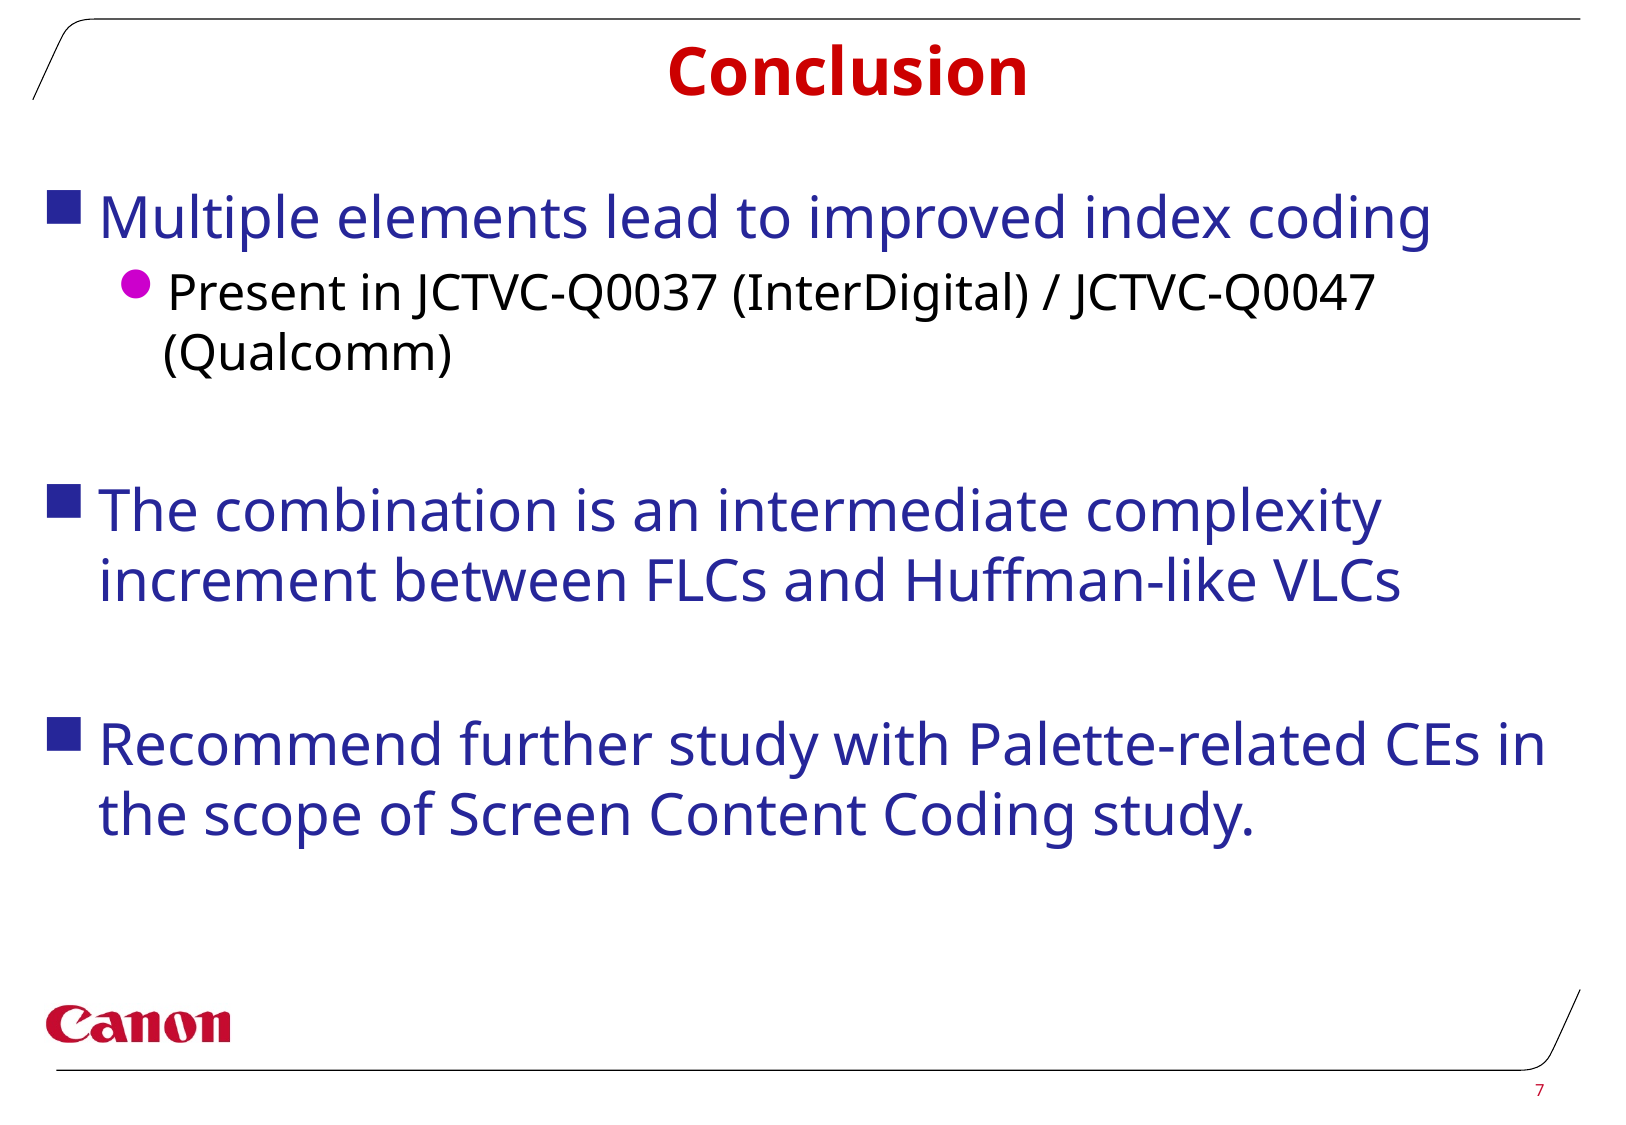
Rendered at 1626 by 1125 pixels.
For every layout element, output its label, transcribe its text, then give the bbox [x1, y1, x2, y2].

picture [44, 1004, 232, 1043]
slide_number 7 [1414, 1063, 1545, 1103]
list Multiple elements lead to improved index coding Present in JCTVC-Q0037 (InterDigital) / JCTVC-Q0047 (Qualcomm) The combination is an intermediate complexity increment between FLCs and Huffman-like VLCs Recommend further study with Palette-related CEs in the scope of Screen Content Coding study. [27, 172, 1585, 1004]
title Conclusion [151, 19, 1546, 119]
